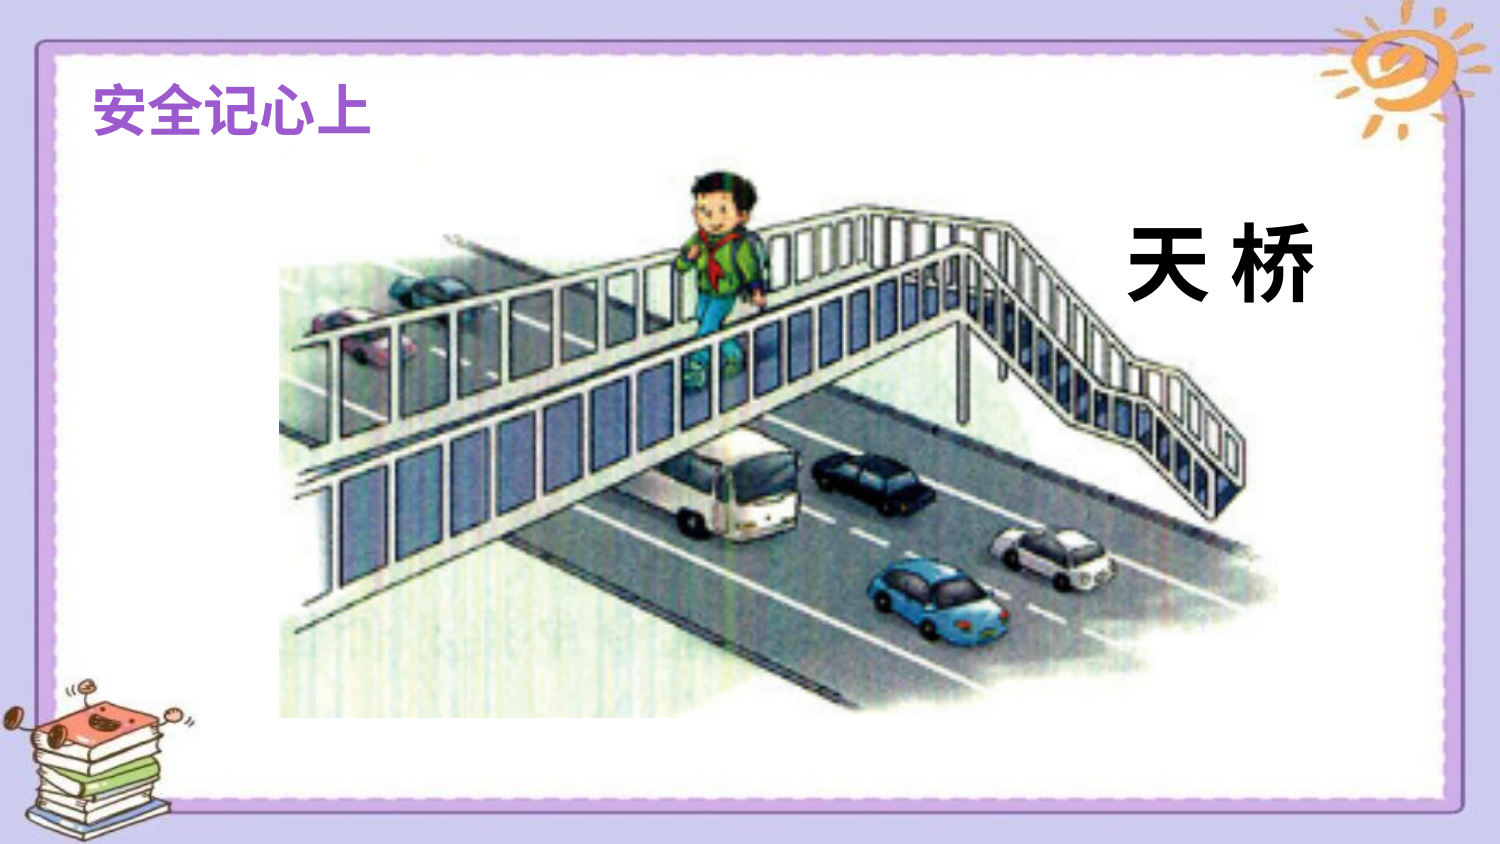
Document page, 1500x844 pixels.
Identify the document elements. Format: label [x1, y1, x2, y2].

list [0, 0, 1500, 844]
picture [279, 146, 1278, 718]
